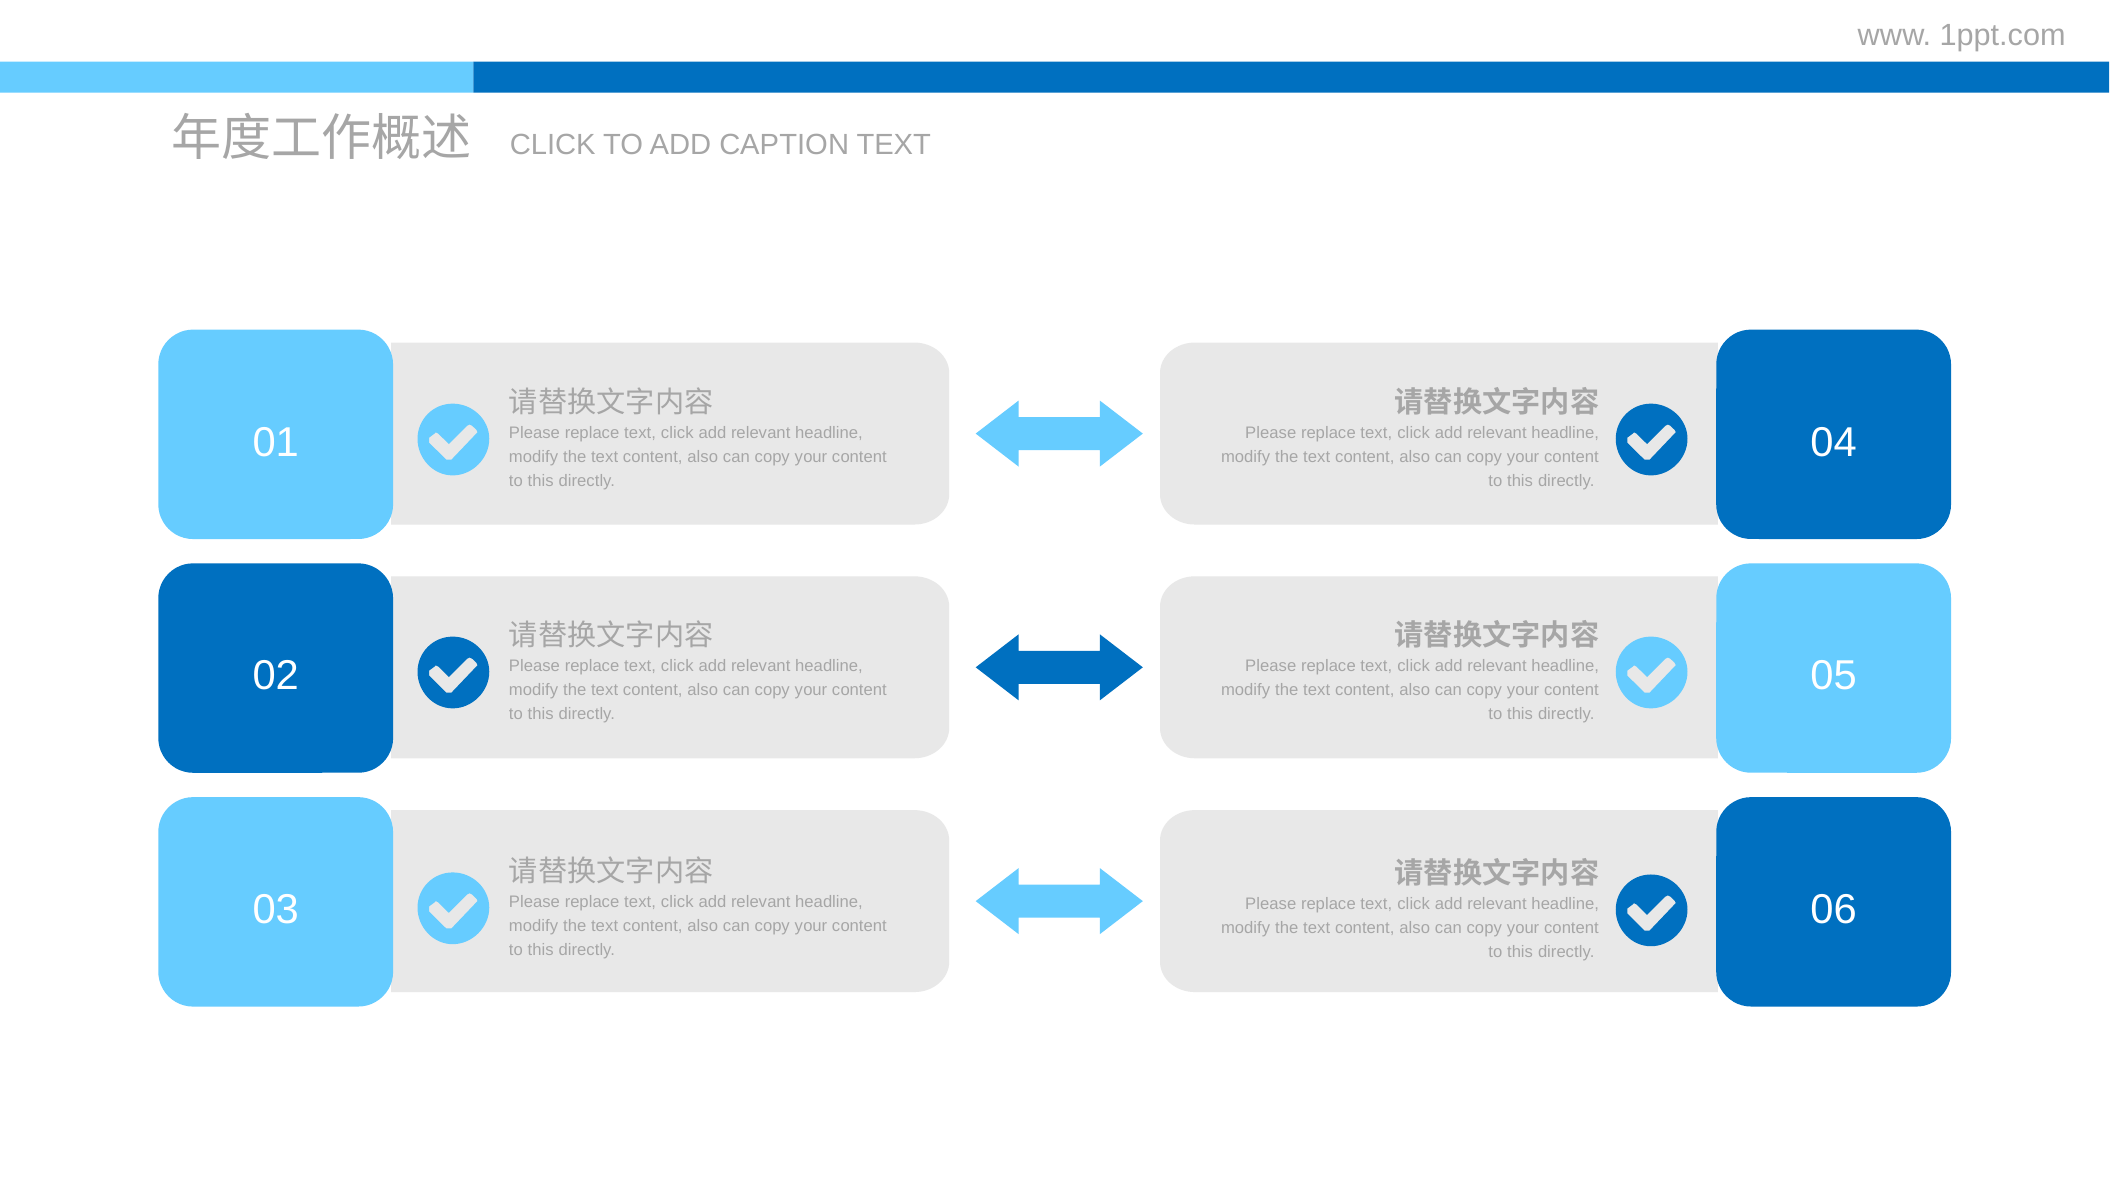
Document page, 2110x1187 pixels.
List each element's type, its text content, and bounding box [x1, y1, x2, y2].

text_box 04 [1715, 328, 1953, 541]
text_box CLICK TO ADD CAPTION TEXT [509, 125, 1025, 161]
text_box [974, 865, 1145, 937]
text_box [1158, 809, 1720, 994]
text_box [1615, 403, 1688, 476]
text_box 请替换文字内容 Please replace text, click add relevant headline, modify the text content, also can copy your content to this directly. [1211, 847, 1600, 961]
text_box 年度工作概述 [128, 105, 472, 166]
text_box 请替换文字内容 Please replace text, click add relevant headline, modify the text content, also can copy your content to this directly. [508, 609, 897, 723]
text_box [417, 403, 490, 476]
text_box [390, 809, 951, 994]
text_box [472, 61, 2110, 94]
text_box [0, 61, 472, 94]
text_box [1158, 575, 1720, 760]
text_box 05 [1715, 562, 1953, 774]
text_box 02 [157, 562, 395, 774]
text_box www. 1ppt.com [1719, 14, 2066, 52]
text_box [1158, 341, 1720, 526]
text_box 03 [157, 796, 395, 1008]
text_box [974, 632, 1145, 703]
text_box [417, 872, 490, 945]
text_box 请替换文字内容 Please replace text, click add relevant headline, modify the text content, also can copy your content to this directly. [1211, 376, 1600, 490]
text_box [390, 341, 951, 526]
text_box 请替换文字内容 Please replace text, click add relevant headline, modify the text content, also can copy your content to this directly. [1211, 609, 1600, 723]
text_box 06 [1715, 796, 1953, 1008]
text_box 请替换文字内容 Please replace text, click add relevant headline, modify the text content, also can copy your content to this directly. [508, 844, 897, 959]
text_box 01 [157, 328, 395, 541]
text_box [1615, 636, 1688, 709]
text_box [1615, 874, 1688, 947]
text_box [974, 398, 1145, 469]
text_box [390, 575, 951, 760]
text_box 请替换文字内容 Please replace text, click add relevant headline, modify the text content, also can copy your content to this directly. [508, 376, 897, 490]
text_box [417, 636, 490, 709]
